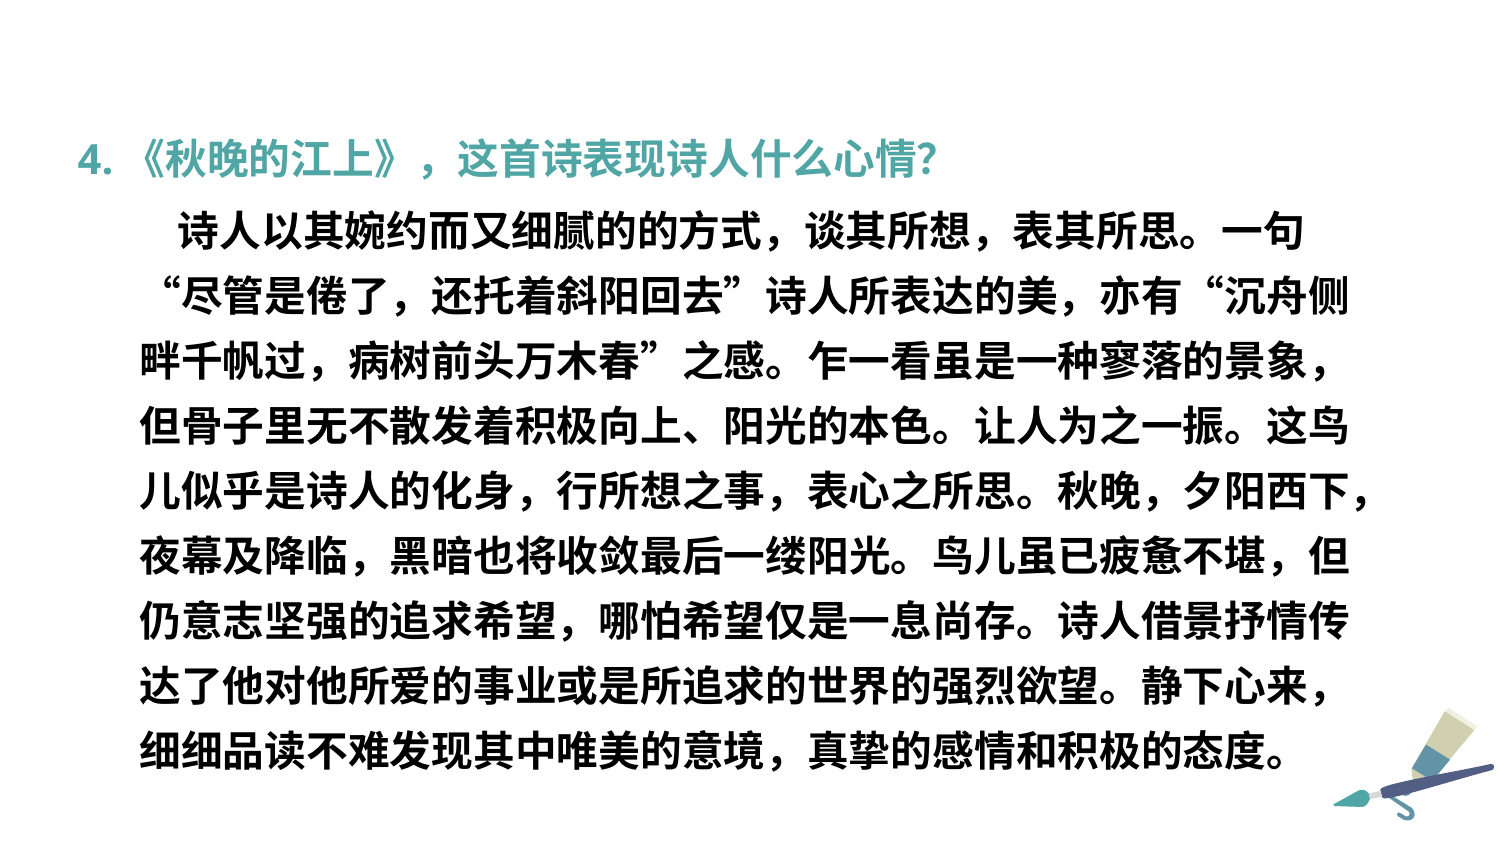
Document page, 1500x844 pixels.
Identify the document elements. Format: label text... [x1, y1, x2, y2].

text_box 诗人以其婉约而又细腻的的方式，谈其所想，表其所思。一句“尽管是倦了，还托着斜阳回去”诗人所表达的美，亦有“沉舟侧畔千帆过，病树前头万木春”之感。乍一看虽是一种寥落的景象，但骨子里无不散发着积极向上、阳光的本色。让人为之一振。这鸟儿似乎是诗人的化身，行所想之事，表心之所思。秋晚，夕阳西下，夜幕及降临，黑暗也将收敛最后一缕阳光。鸟儿虽已疲惫不堪，但仍意志坚强的追求希望，哪怕希望仅是一息尚存。诗人借景抒情传达了他对他所爱的事业或是所追求的世界的强烈欲望。静下心来，细细品读不难发现其中唯美的意境，真挚的感情和积极的态度。 [124, 182, 1384, 783]
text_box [1358, 708, 1481, 844]
text_box 4.《秋晚的江上》，这首诗表现诗人什么心情？ [62, 100, 1442, 190]
